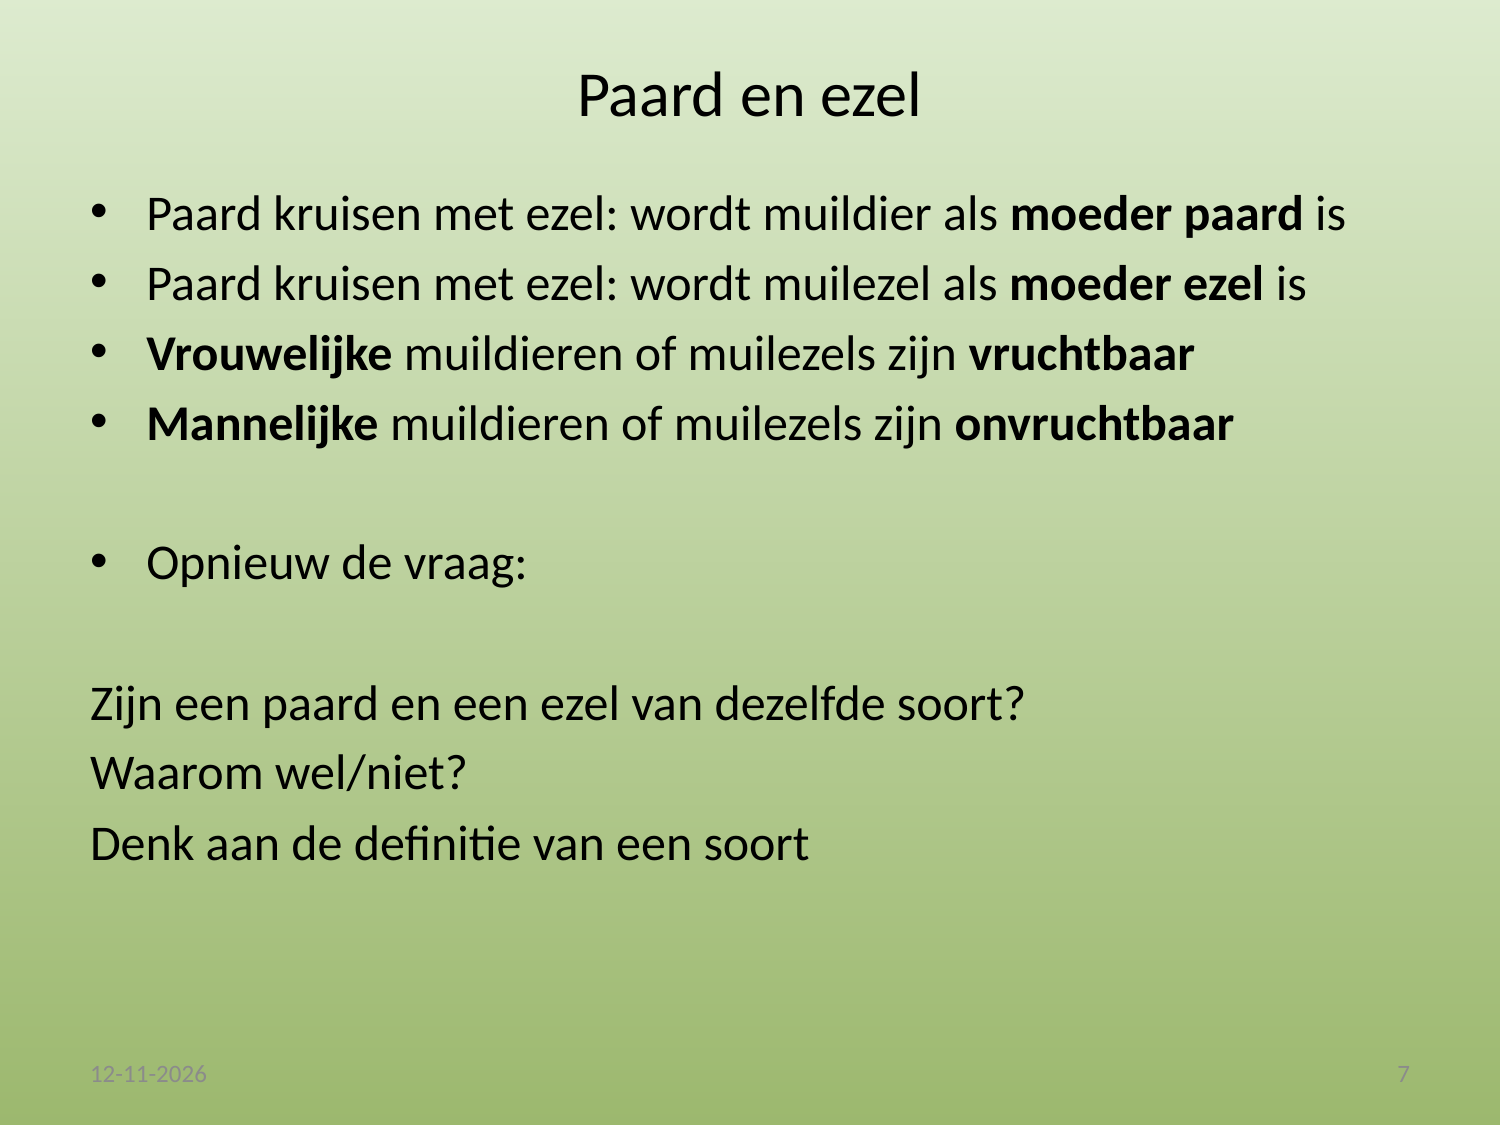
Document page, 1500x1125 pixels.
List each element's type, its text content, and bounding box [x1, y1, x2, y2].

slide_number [75, 1042, 425, 1103]
slide_number 7 [1074, 1042, 1425, 1103]
title Paard en ezel [75, 45, 1425, 138]
list Paard kruisen met ezel: wordt muildier als moeder paard is Paard kruisen met ezel: wordt muilezel als moeder ezel is Vrouwelijke muildieren of muilezels zijn vruchtbaar Mannelijke muildieren of muilezels zijn onvruchtbaar Opnieuw de vraag: Zijn een paard en een ezel van dezelfde soort? Waarom wel/niet? Denk aan de definitie van een soort [75, 172, 1425, 1005]
